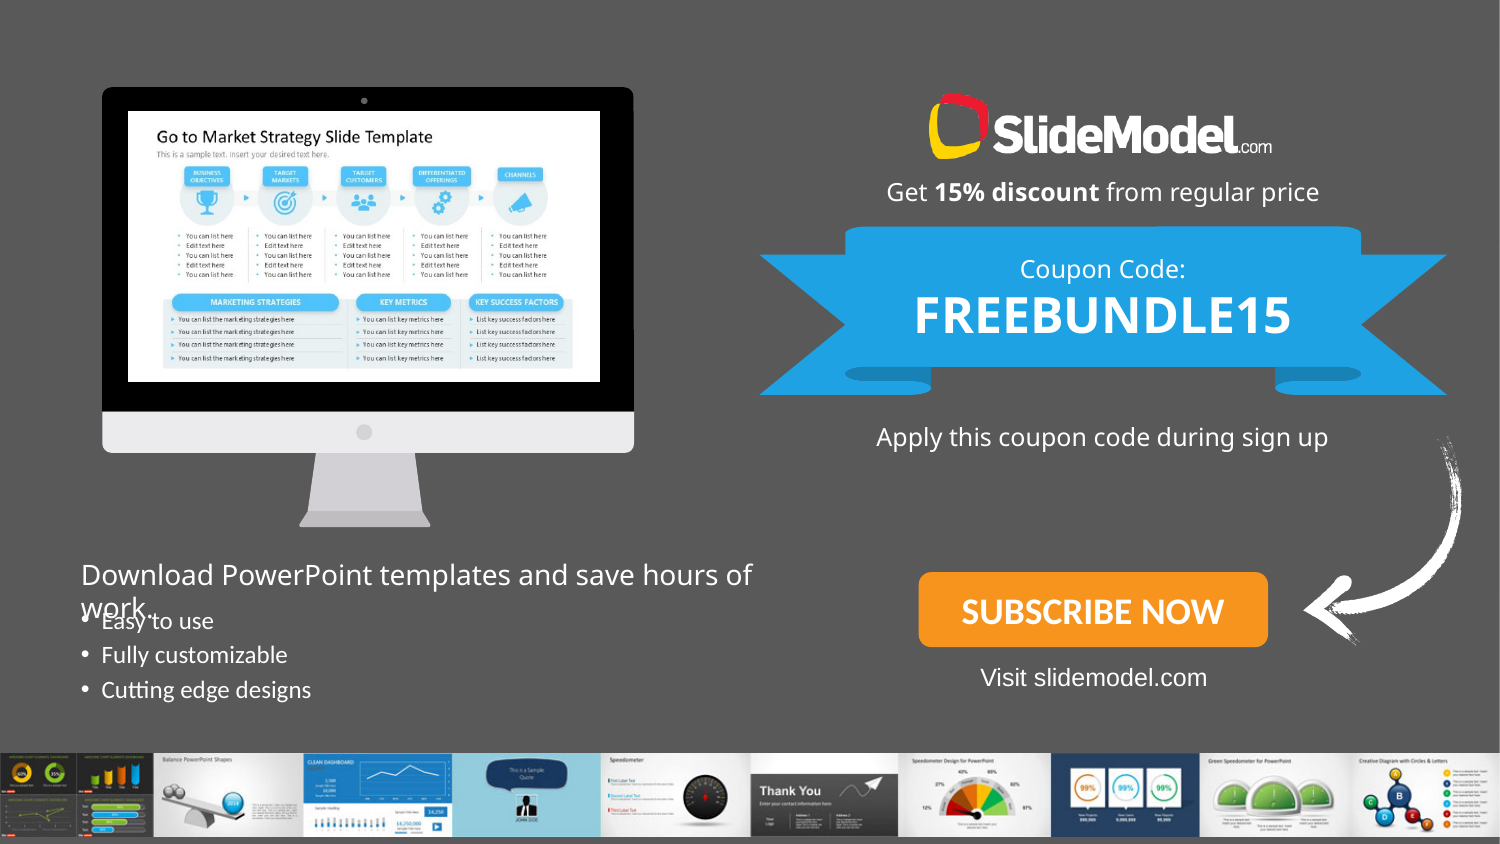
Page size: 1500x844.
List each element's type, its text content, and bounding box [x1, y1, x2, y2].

text_box [0, 0, 1500, 752]
picture [0, 753, 1500, 837]
text_box [757, 224, 1450, 397]
text_box Apply this coupon code during sign up [847, 413, 1359, 459]
text_box Coupon Code: FREEBUNDLE15 [880, 246, 1326, 352]
text_box Easy to use Fully customizable Cutting edge designs [66, 632, 647, 711]
text_box Visit slidemodel.com [935, 655, 1253, 697]
picture [128, 111, 601, 382]
text_box SUBSCRIBE NOW [916, 569, 1271, 650]
picture [928, 93, 1273, 160]
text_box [101, 86, 635, 528]
text_box [1303, 436, 1463, 646]
text_box Download PowerPoint templates and save hours of work. [66, 549, 794, 632]
text_box Get 15% discount from regular price [793, 168, 1413, 214]
